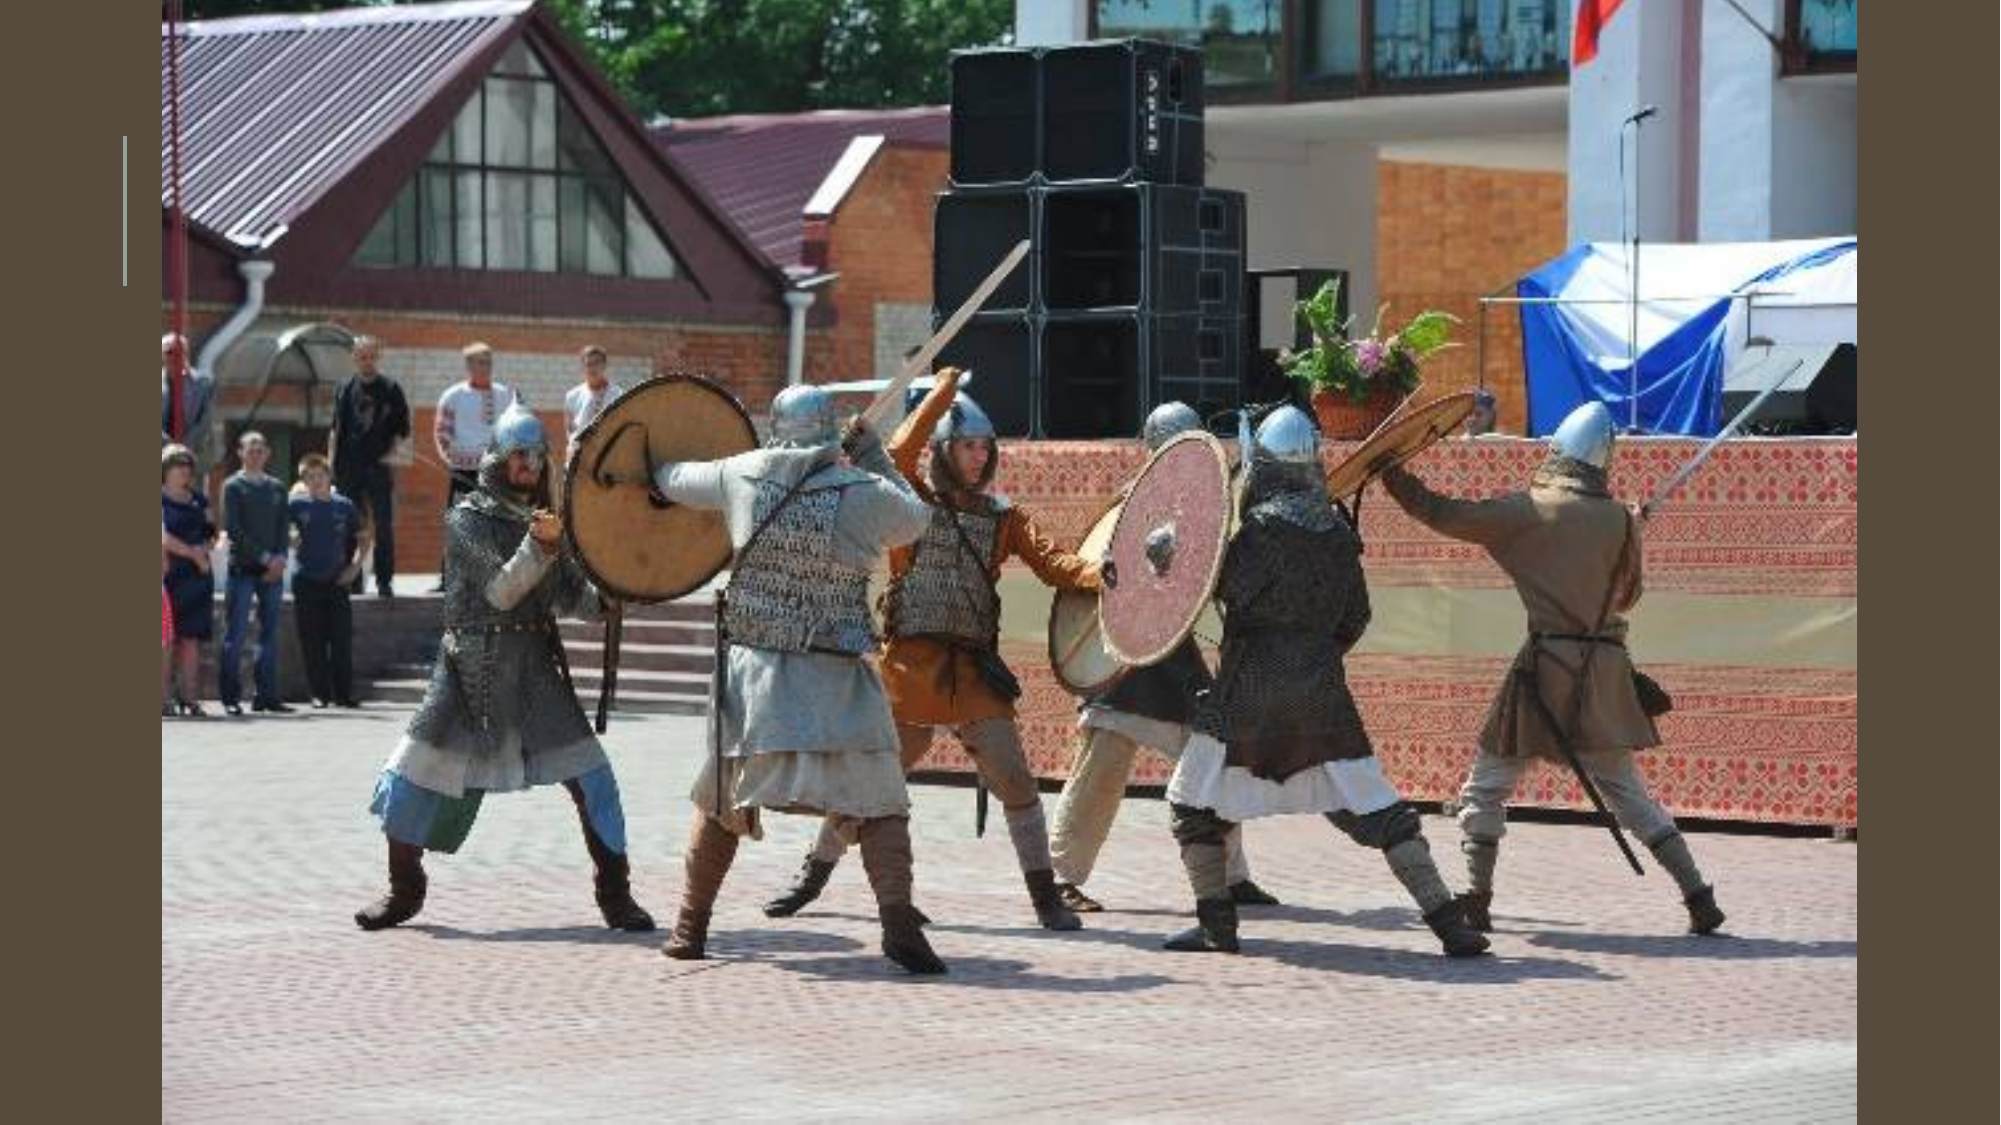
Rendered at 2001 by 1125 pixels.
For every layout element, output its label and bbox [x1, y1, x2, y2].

list [162, 0, 1857, 1125]
